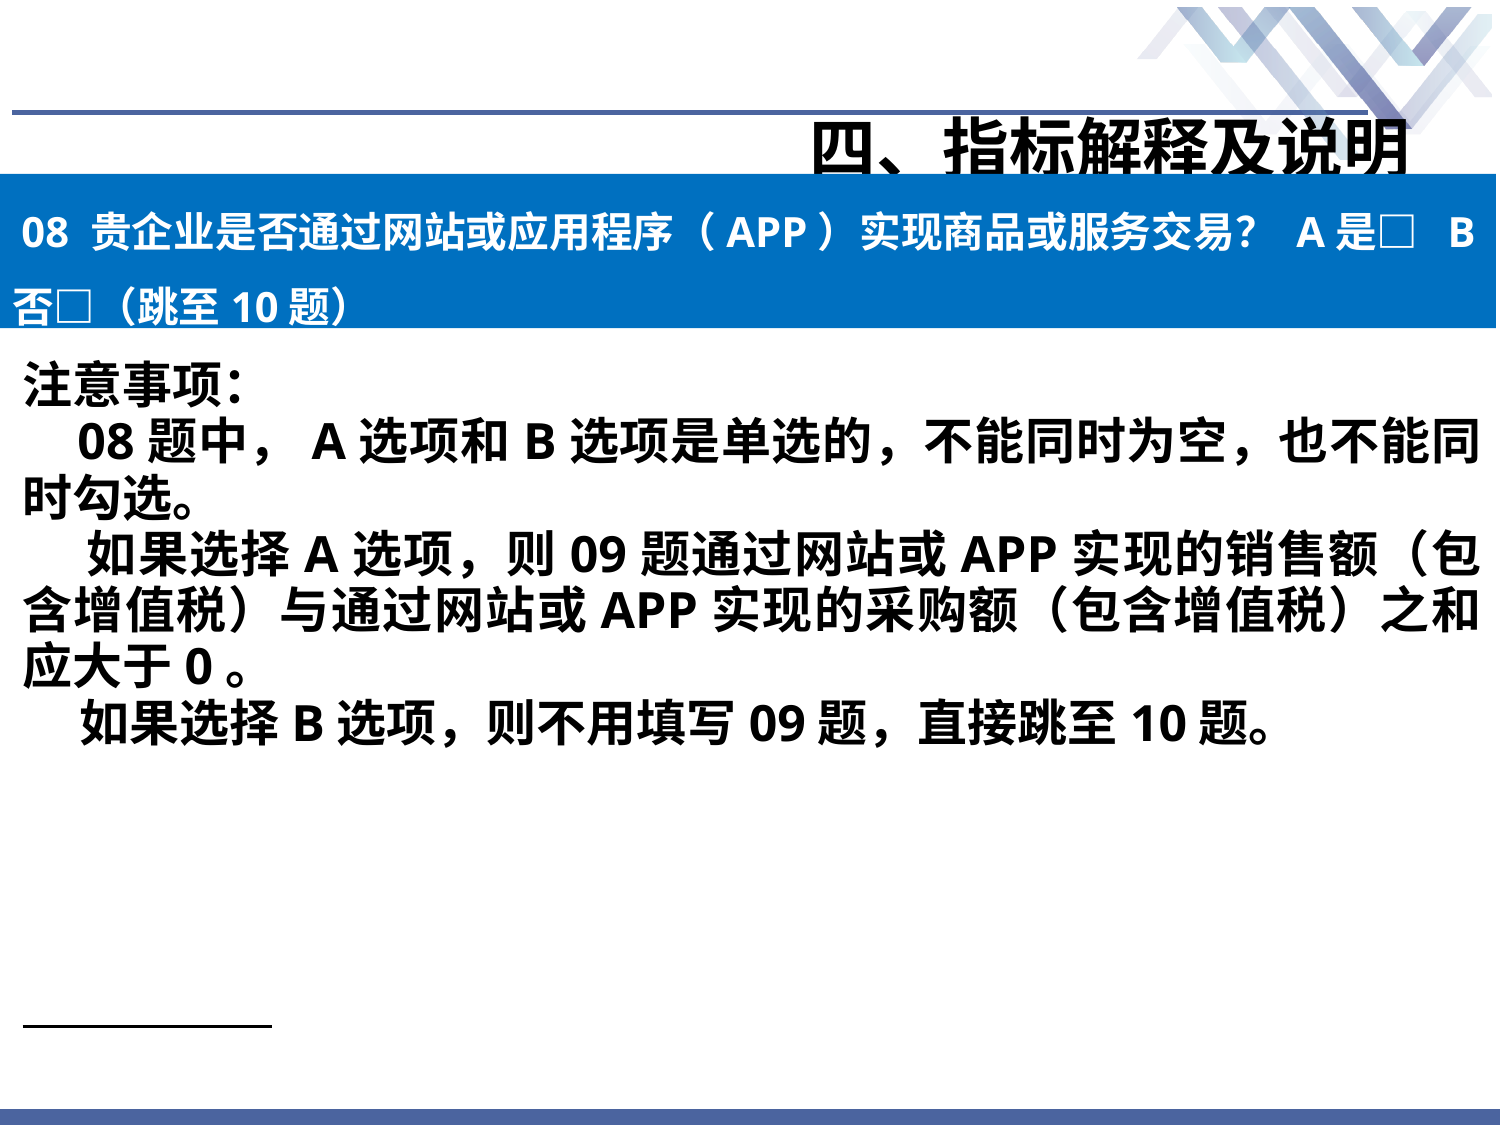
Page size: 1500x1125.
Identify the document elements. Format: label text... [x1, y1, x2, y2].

text_box 08 贵企业是否通过网站或应用程序（APP）实现商品或服务交易？ A是□ B否□（跳至10题） [0, 173, 1496, 329]
title 四、指标解释及说明 [75, 98, 1425, 172]
list 注意事项： 08题中，A选项和B选项是单选的，不能同时为空，也不能同时勾选。 如果选择A选项，则09题通过网站或APP实现的销售额（包含增值税）与通过网站或APP实现的采购额（包含增值税）之和应大于0。 如果选择B选项，则不用填写09题，直接跳至10题。 [7, 349, 1496, 1125]
picture [1056, 7, 1492, 160]
